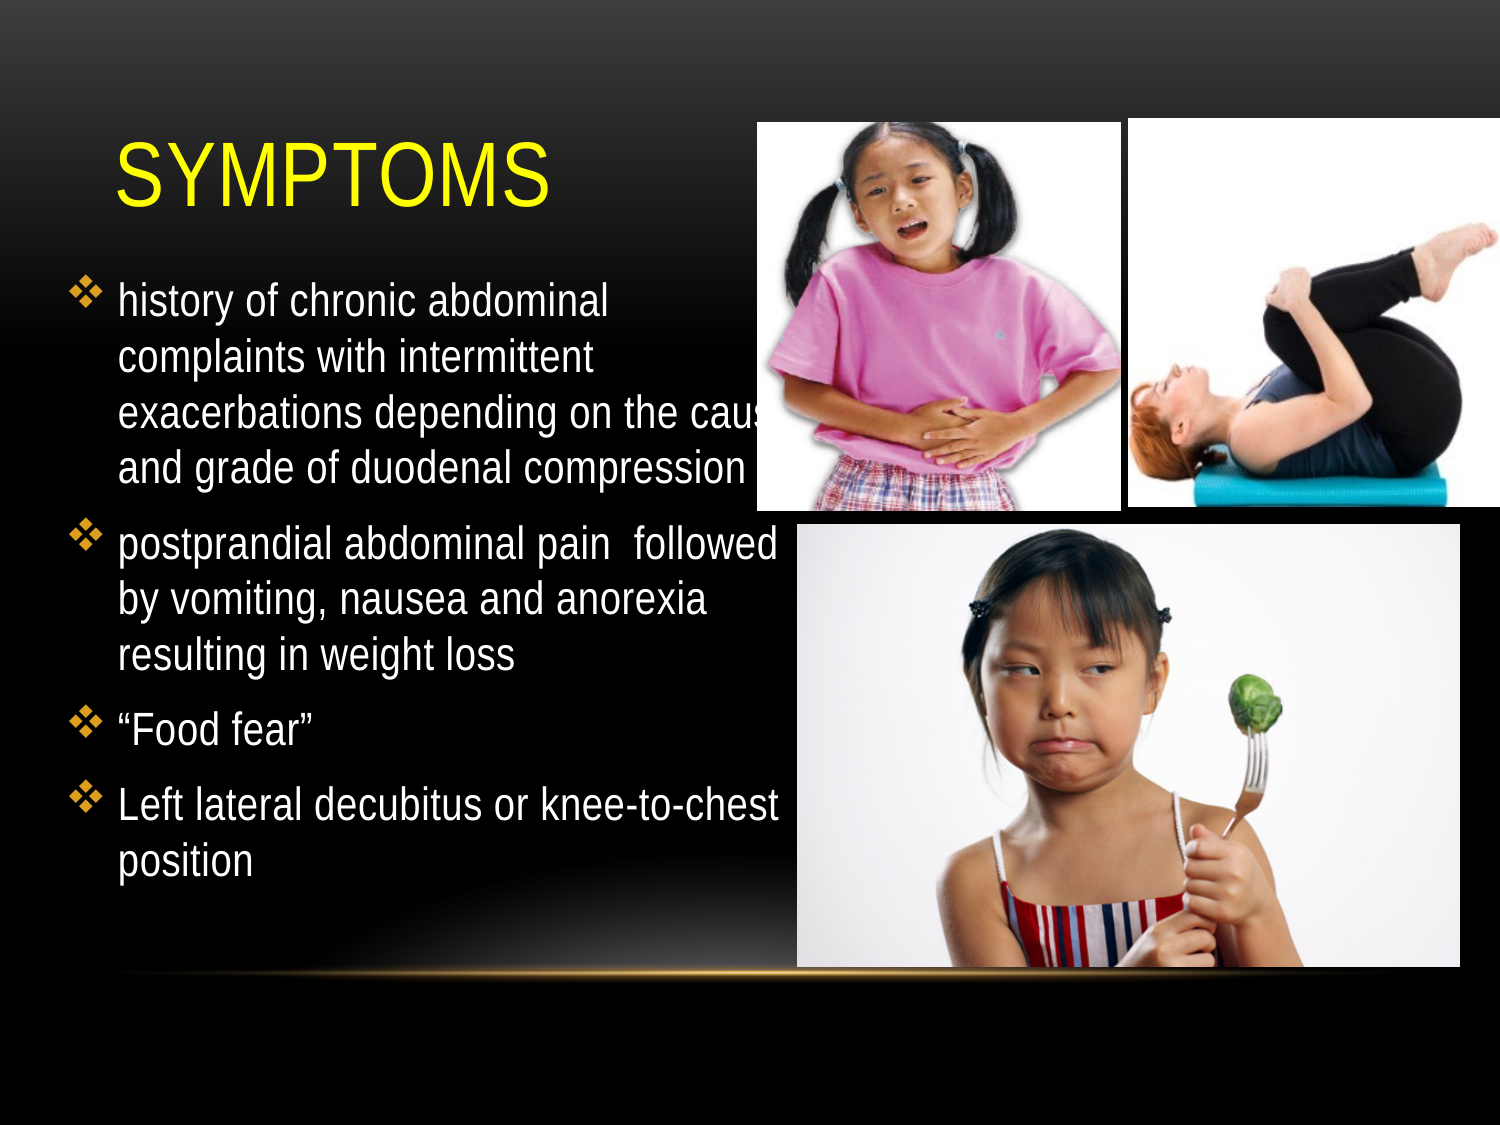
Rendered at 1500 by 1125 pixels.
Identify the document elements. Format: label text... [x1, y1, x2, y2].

title Symptoms [99, 45, 1400, 233]
list history of chronic abdominal complaints with intermittent exacerbations depending on the cause and grade of duodenal compression postprandial abdominal pain followed by vomiting, nausea and anorexia resulting in weight loss “Food fear” Left lateral decubitus or knee-to-chest position [50, 262, 797, 938]
picture [0, 0, 1500, 1125]
